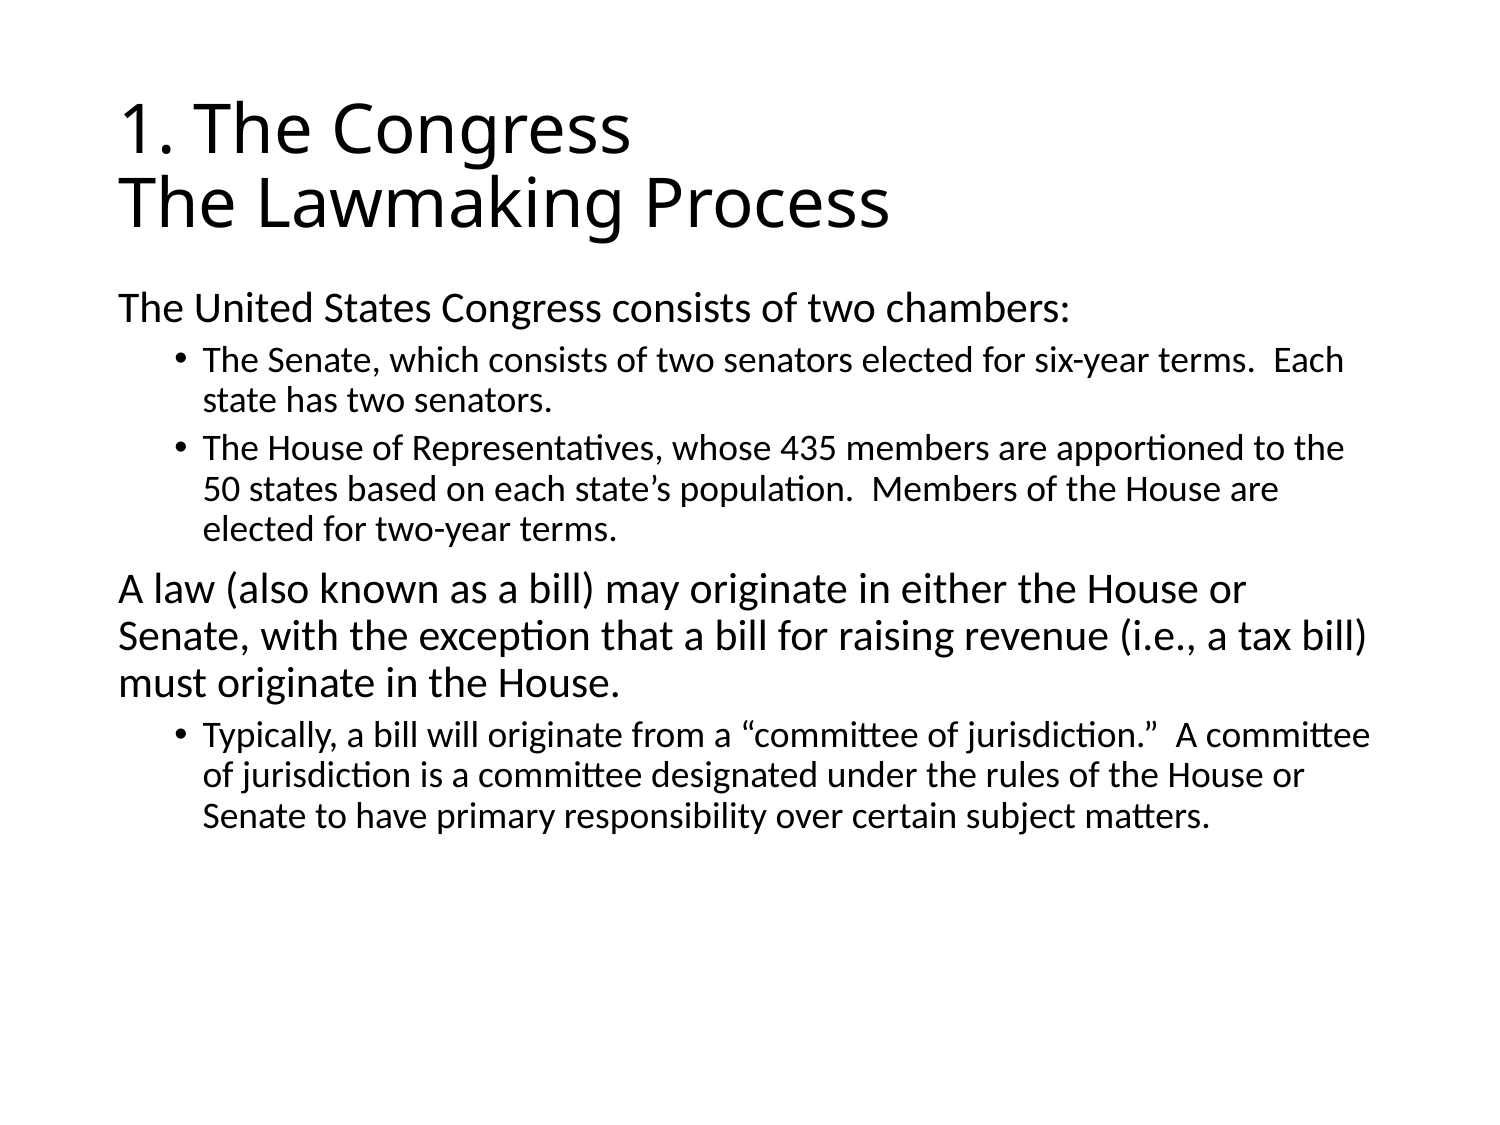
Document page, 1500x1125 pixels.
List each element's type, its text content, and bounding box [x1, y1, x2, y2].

list The United States Congress consists of two chambers: The Senate, which consists of two senators elected for six-year terms. Each state has two senators. The House of Representatives, whose 435 members are apportioned to the 50 states based on each state’s population. Members of the House are elected for two-year terms. A law (also known as a bill) may originate in either the House or Senate, with the exception that a bill for raising revenue (i.e., a tax bill) must originate in the House. Typically, a bill will originate from a “committee of jurisdiction.” A committee of jurisdiction is a committee designated under the rules of the House or Senate to have primary responsibility over certain subject matters. [102, 277, 1398, 992]
title 1. The Congress The Lawmaking Process [102, 59, 1398, 277]
